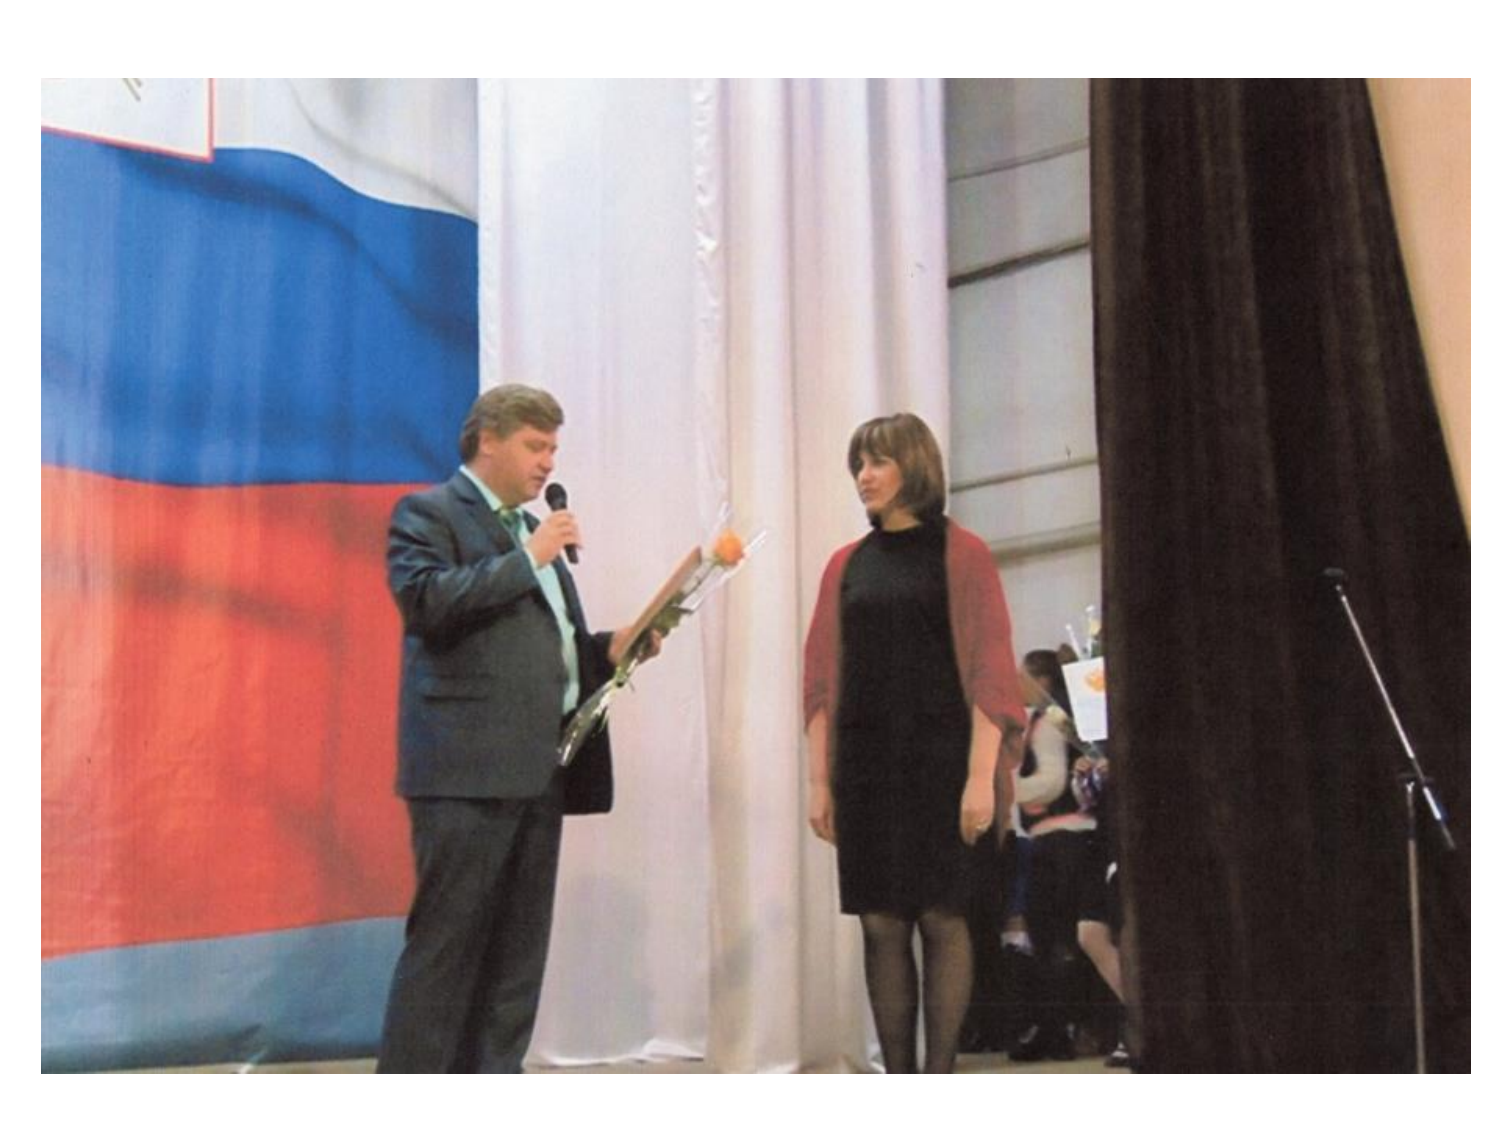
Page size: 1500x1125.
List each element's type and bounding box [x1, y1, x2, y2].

picture [41, 77, 1471, 1074]
